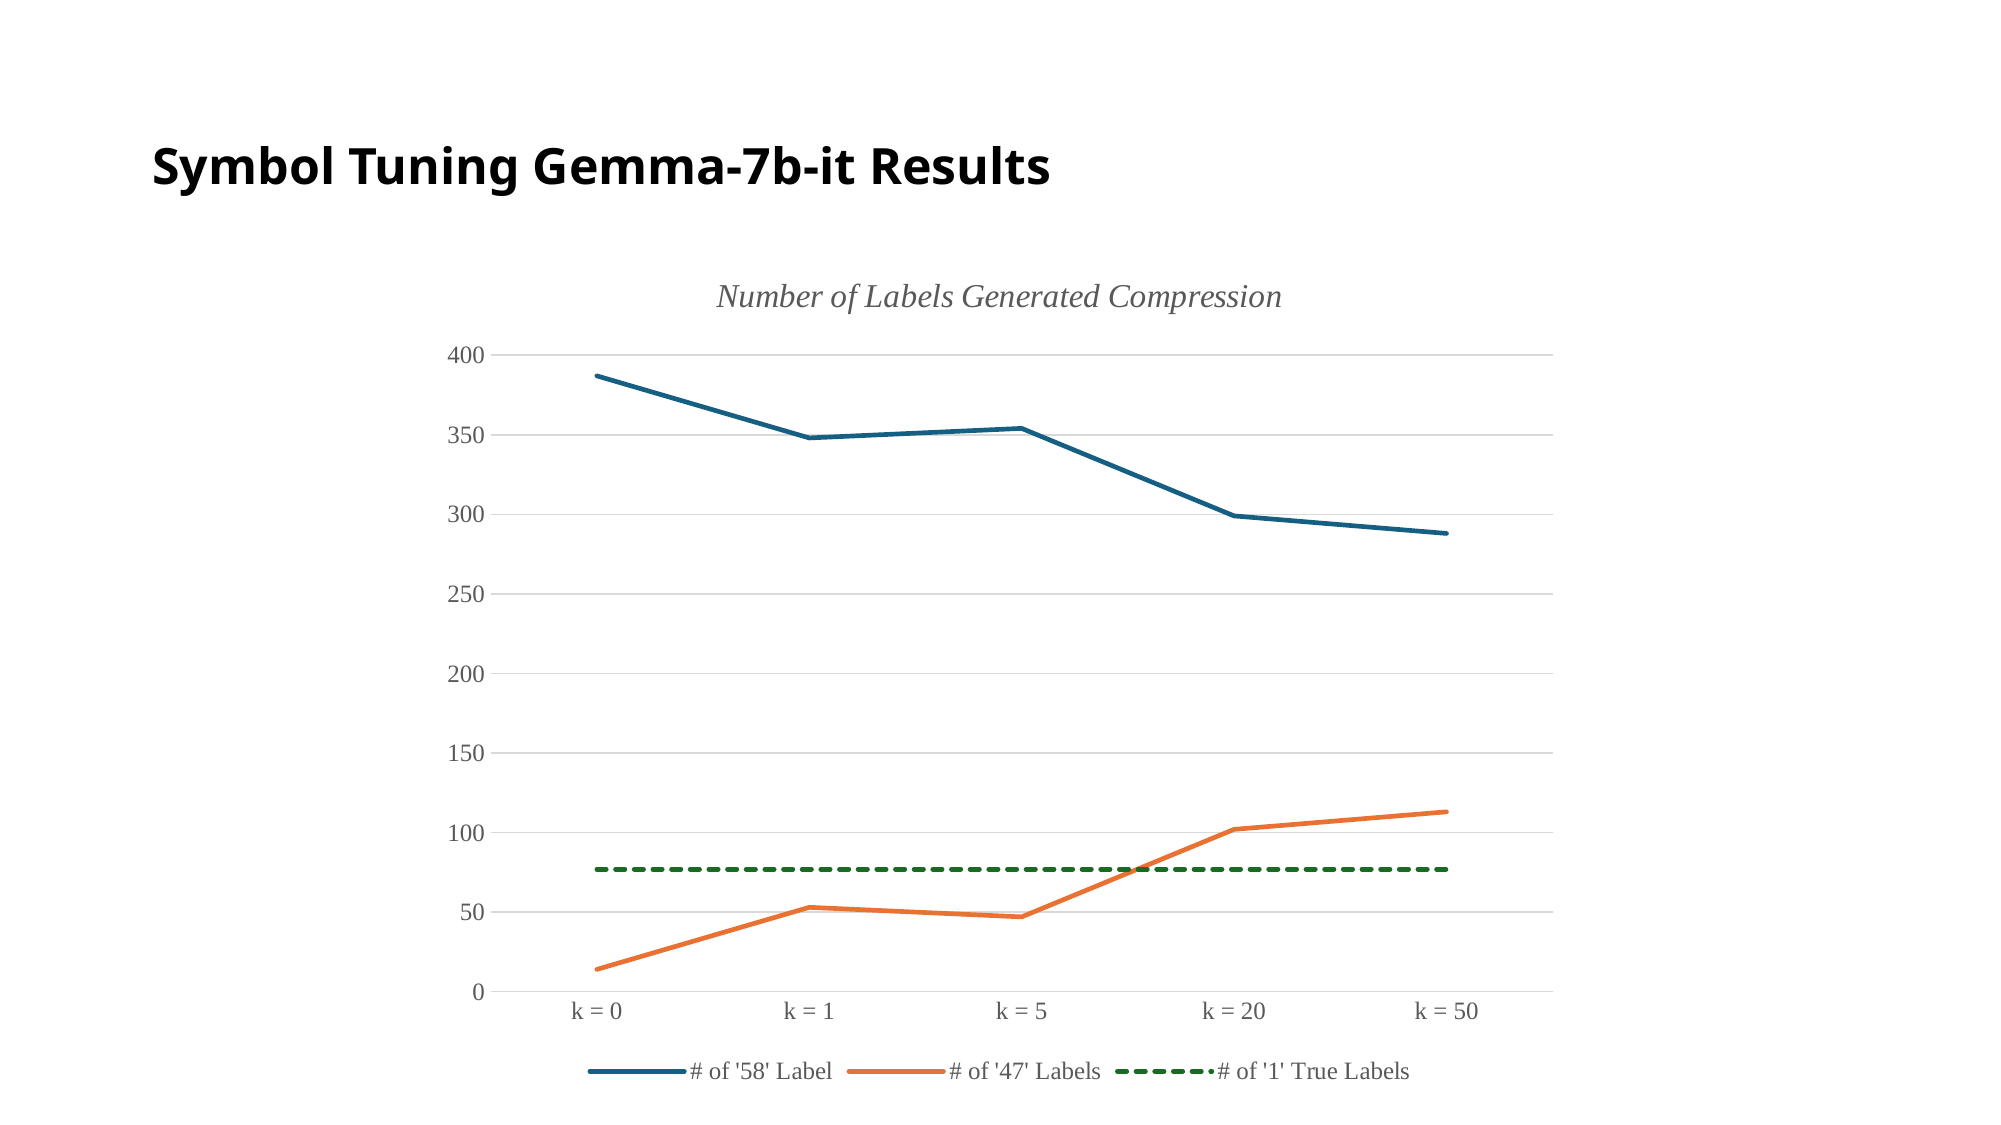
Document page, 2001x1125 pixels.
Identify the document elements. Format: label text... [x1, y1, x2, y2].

title Symbol Tuning Gemma-7b-it Results [137, 59, 1863, 278]
chart [423, 241, 1577, 1092]
